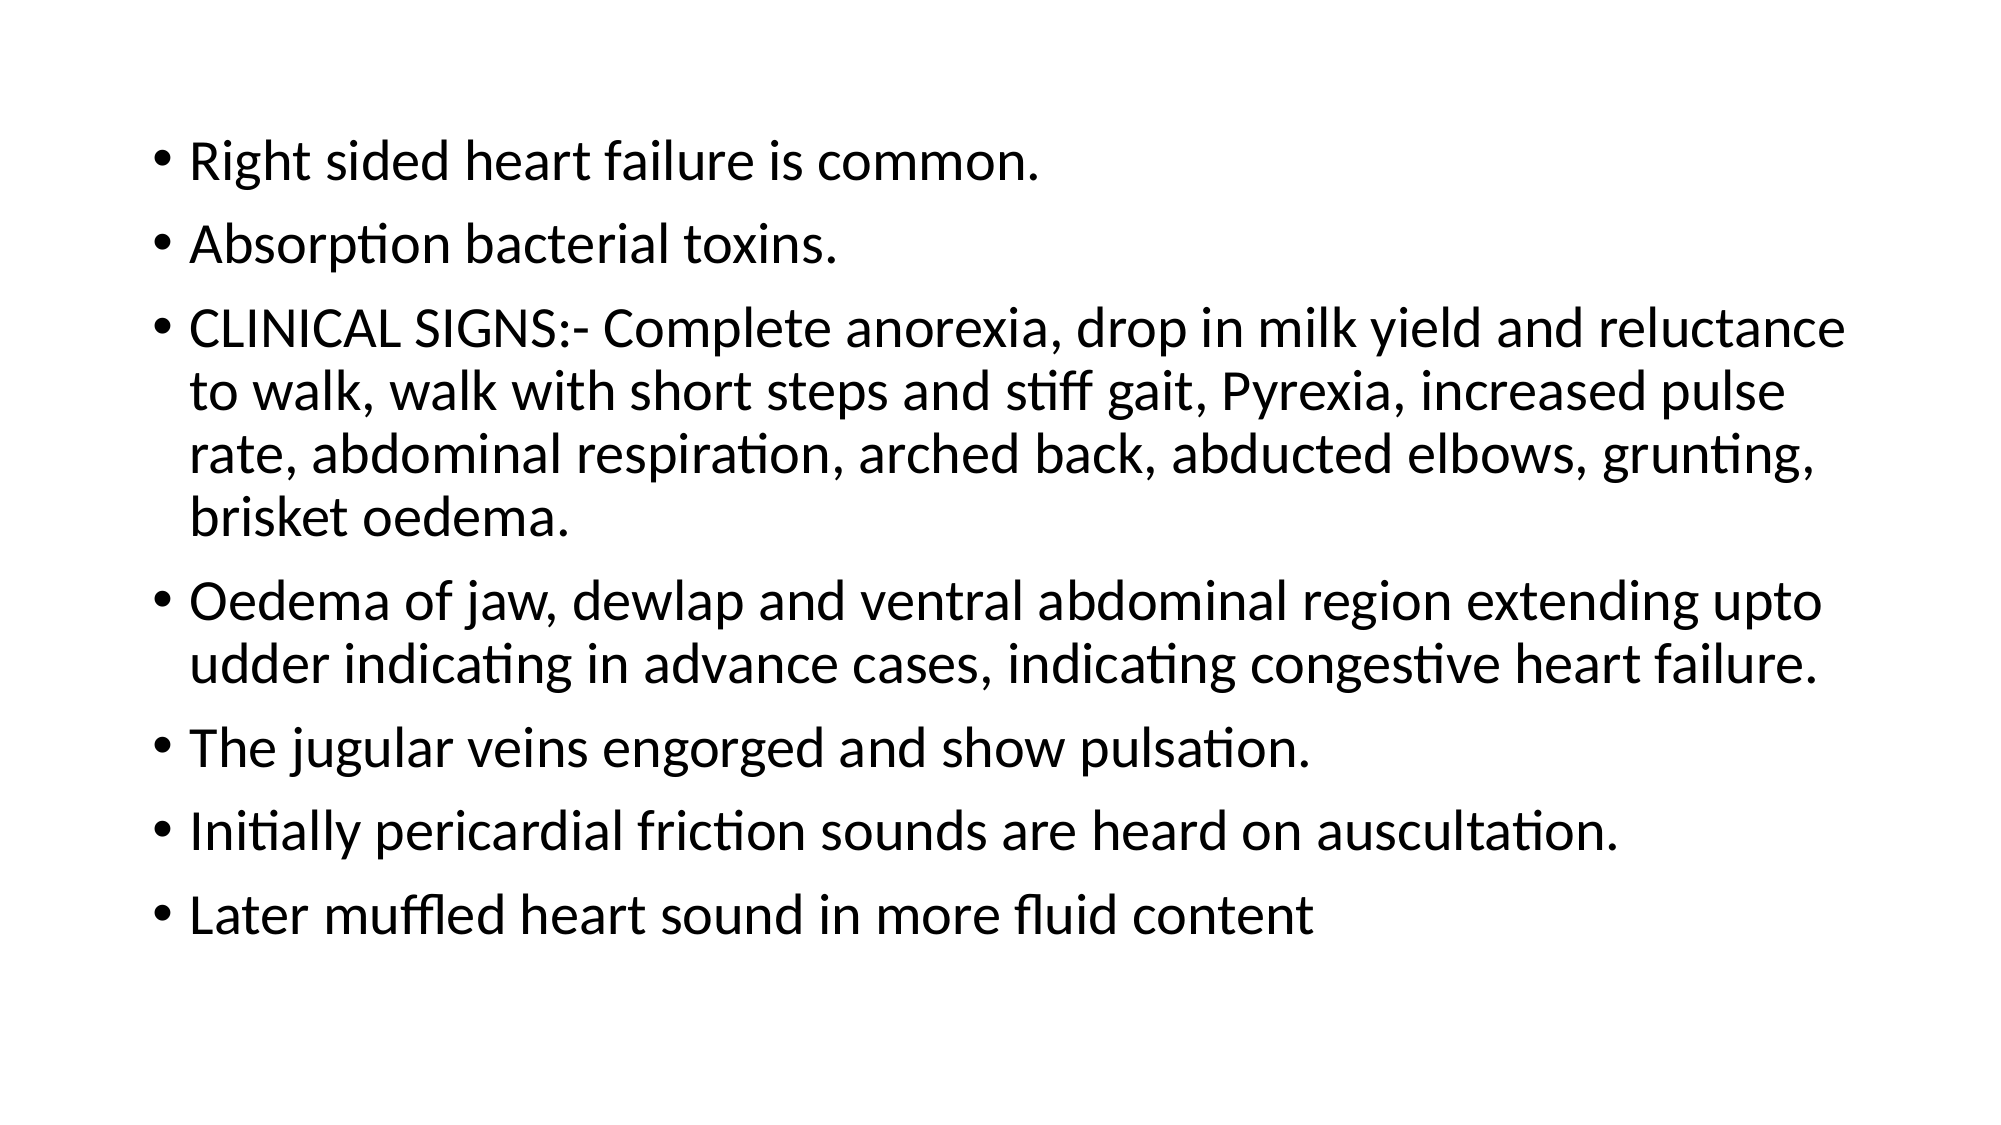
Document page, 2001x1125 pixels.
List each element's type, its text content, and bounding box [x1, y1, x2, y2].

list Right sided heart failure is common. Absorption bacterial toxins. CLINICAL SIGNS:- Complete anorexia, drop in milk yield and reluctance to walk, walk with short steps and stiff gait, Pyrexia, increased pulse rate, abdominal respiration, arched back, abducted elbows, grunting, brisket oedema. Oedema of jaw, dewlap and ventral abdominal region extending upto udder indicating in advance cases, indicating congestive heart failure. The jugular veins engorged and show pulsation. Initially pericardial friction sounds are heard on auscultation. Later muffled heart sound in more fluid content [137, 122, 1863, 1014]
